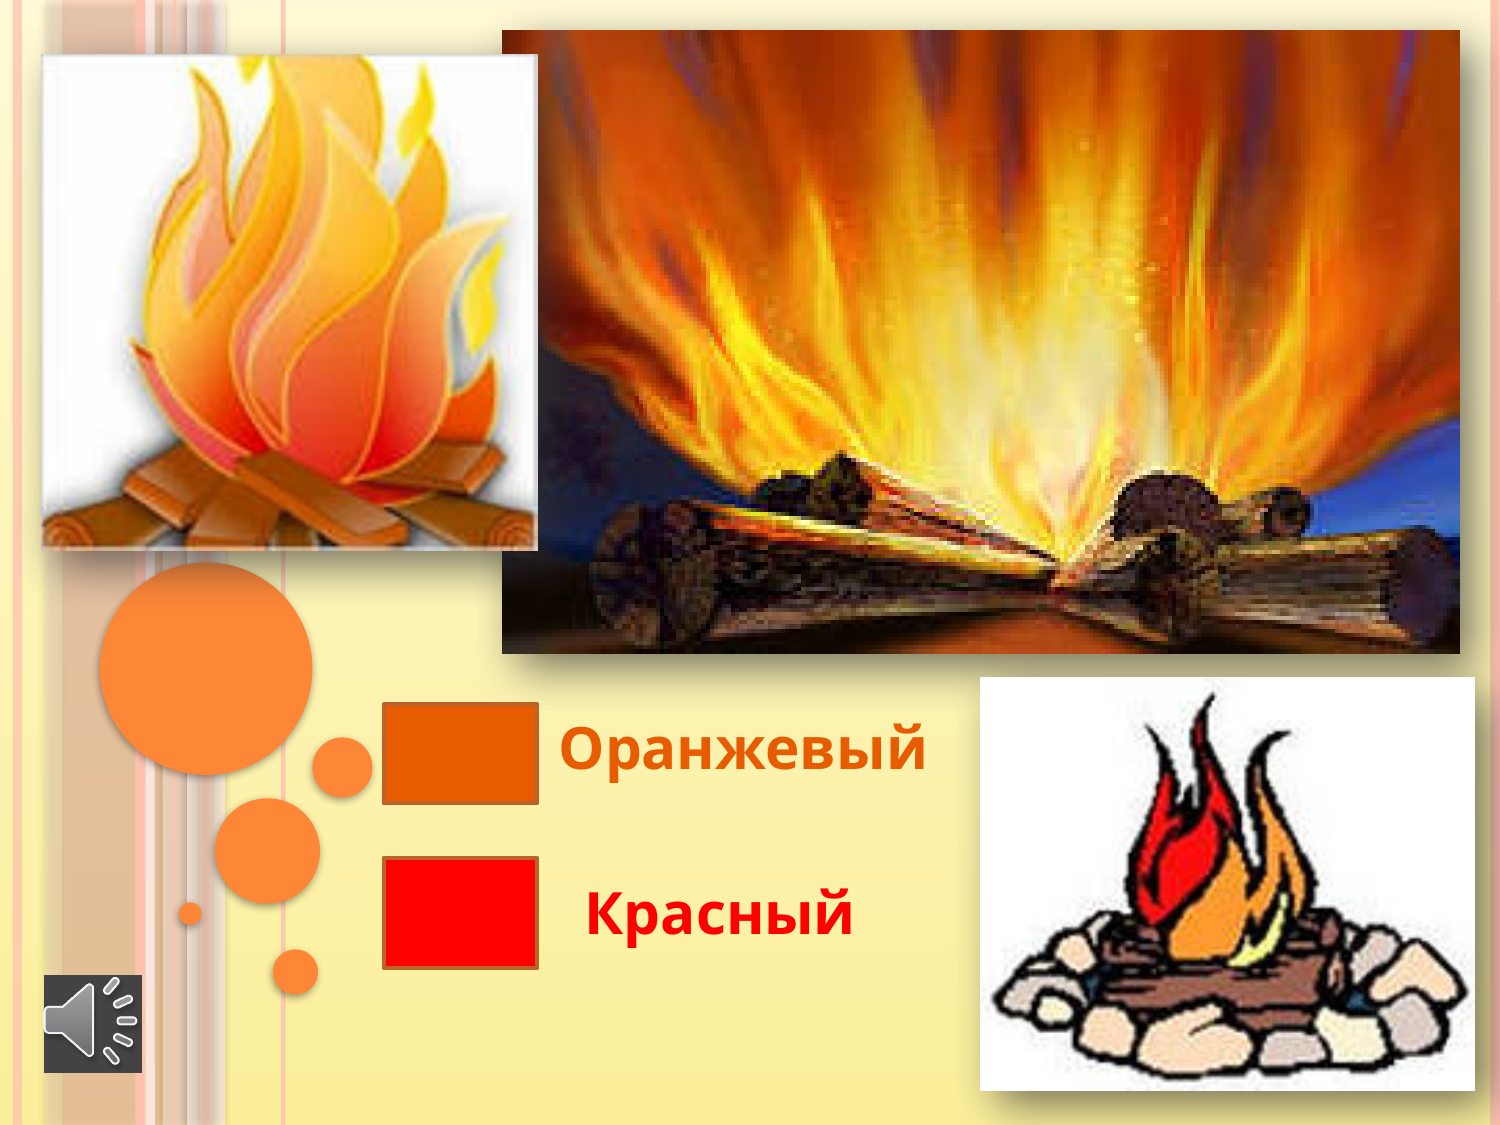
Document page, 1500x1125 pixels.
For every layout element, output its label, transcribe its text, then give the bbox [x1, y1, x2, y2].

picture [980, 676, 1475, 1092]
text_box [382, 856, 539, 970]
picture [42, 973, 144, 1075]
picture [40, 29, 1460, 655]
text_box [382, 702, 539, 805]
subtitle Оранжевый Красный [478, 704, 963, 1059]
